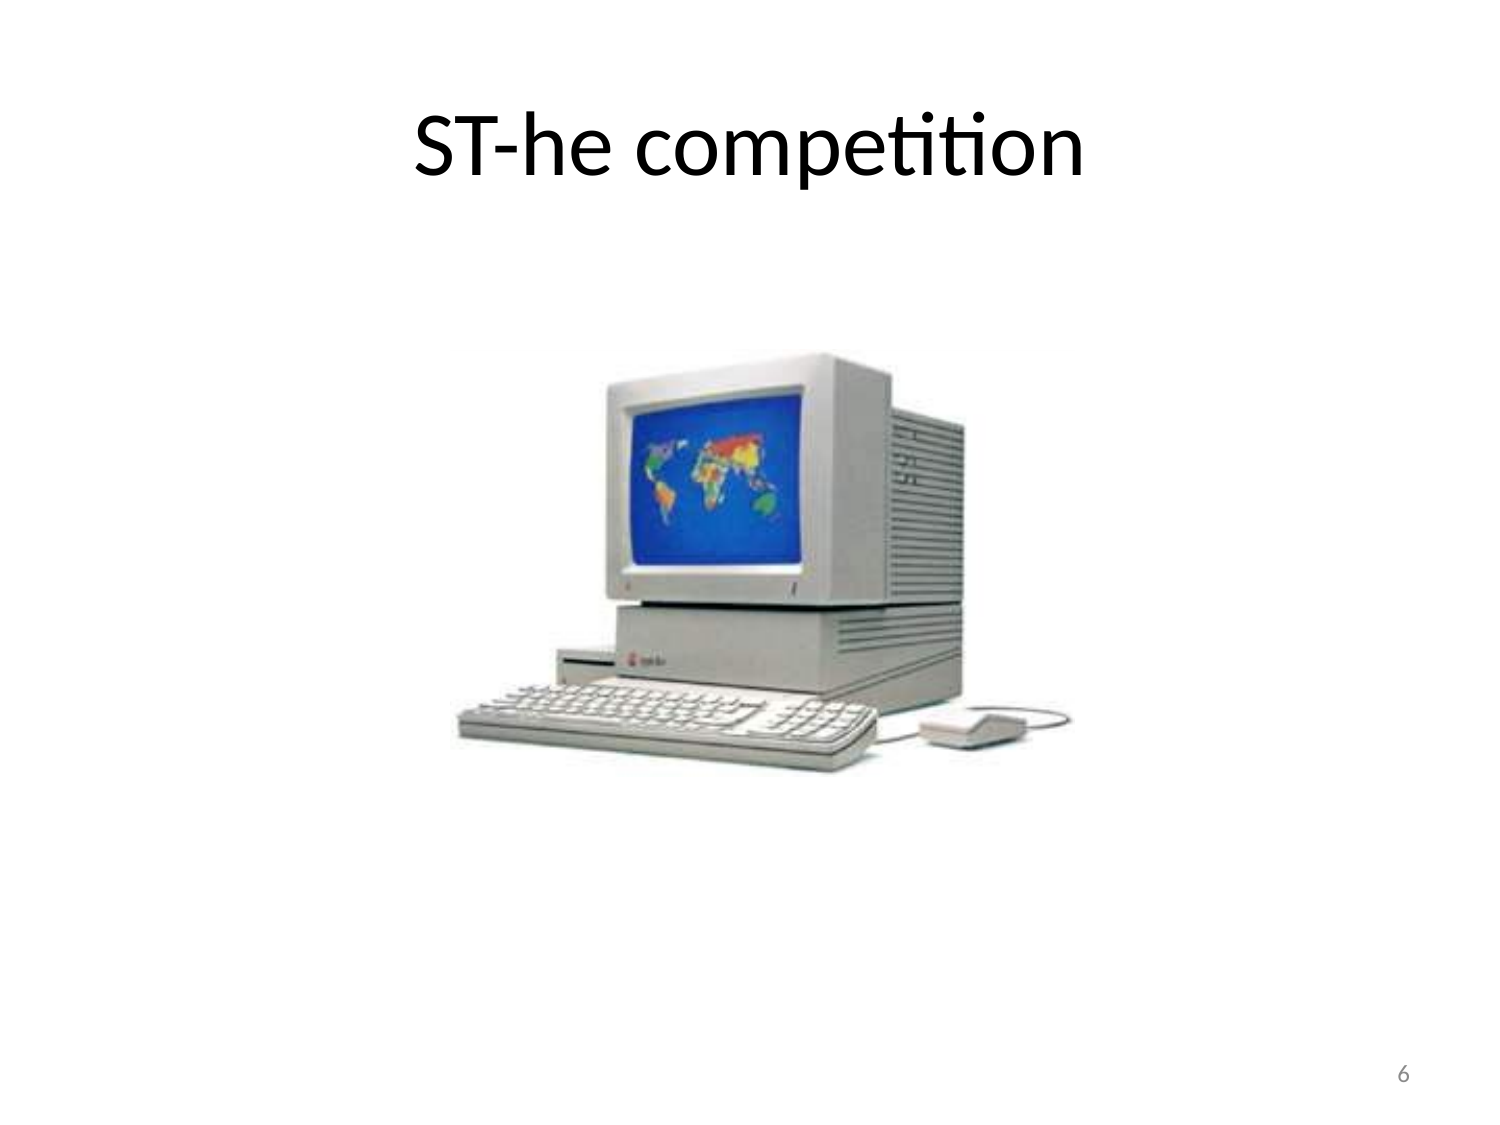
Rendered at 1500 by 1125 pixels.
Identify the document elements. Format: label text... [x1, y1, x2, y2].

title ST-he competition [75, 45, 1425, 233]
slide_number 6 [1074, 1042, 1425, 1103]
picture [449, 349, 1076, 778]
